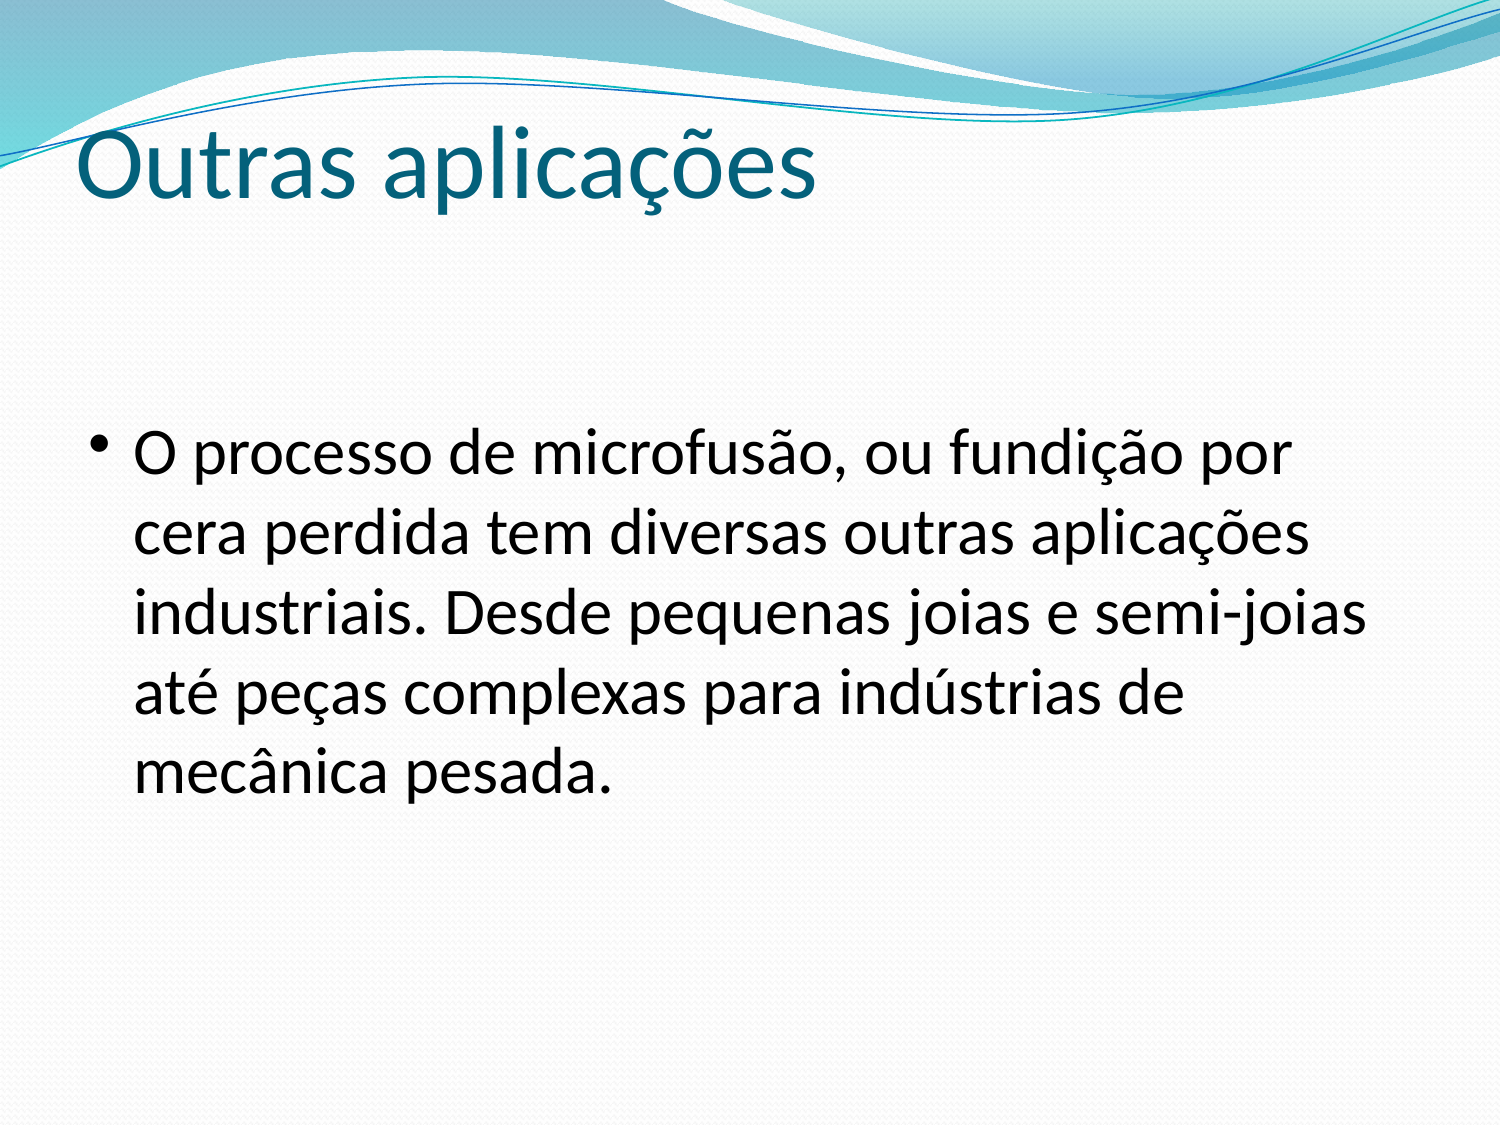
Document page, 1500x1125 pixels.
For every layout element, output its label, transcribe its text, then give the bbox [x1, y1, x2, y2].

title Outras aplicações [75, 32, 1425, 220]
list O processo de microfusão, ou fundição por cera perdida tem diversas outras aplicações industriais. Desde pequenas joias e semi-joias até peças complexas para indústrias de mecânica pesada. [73, 400, 1424, 787]
